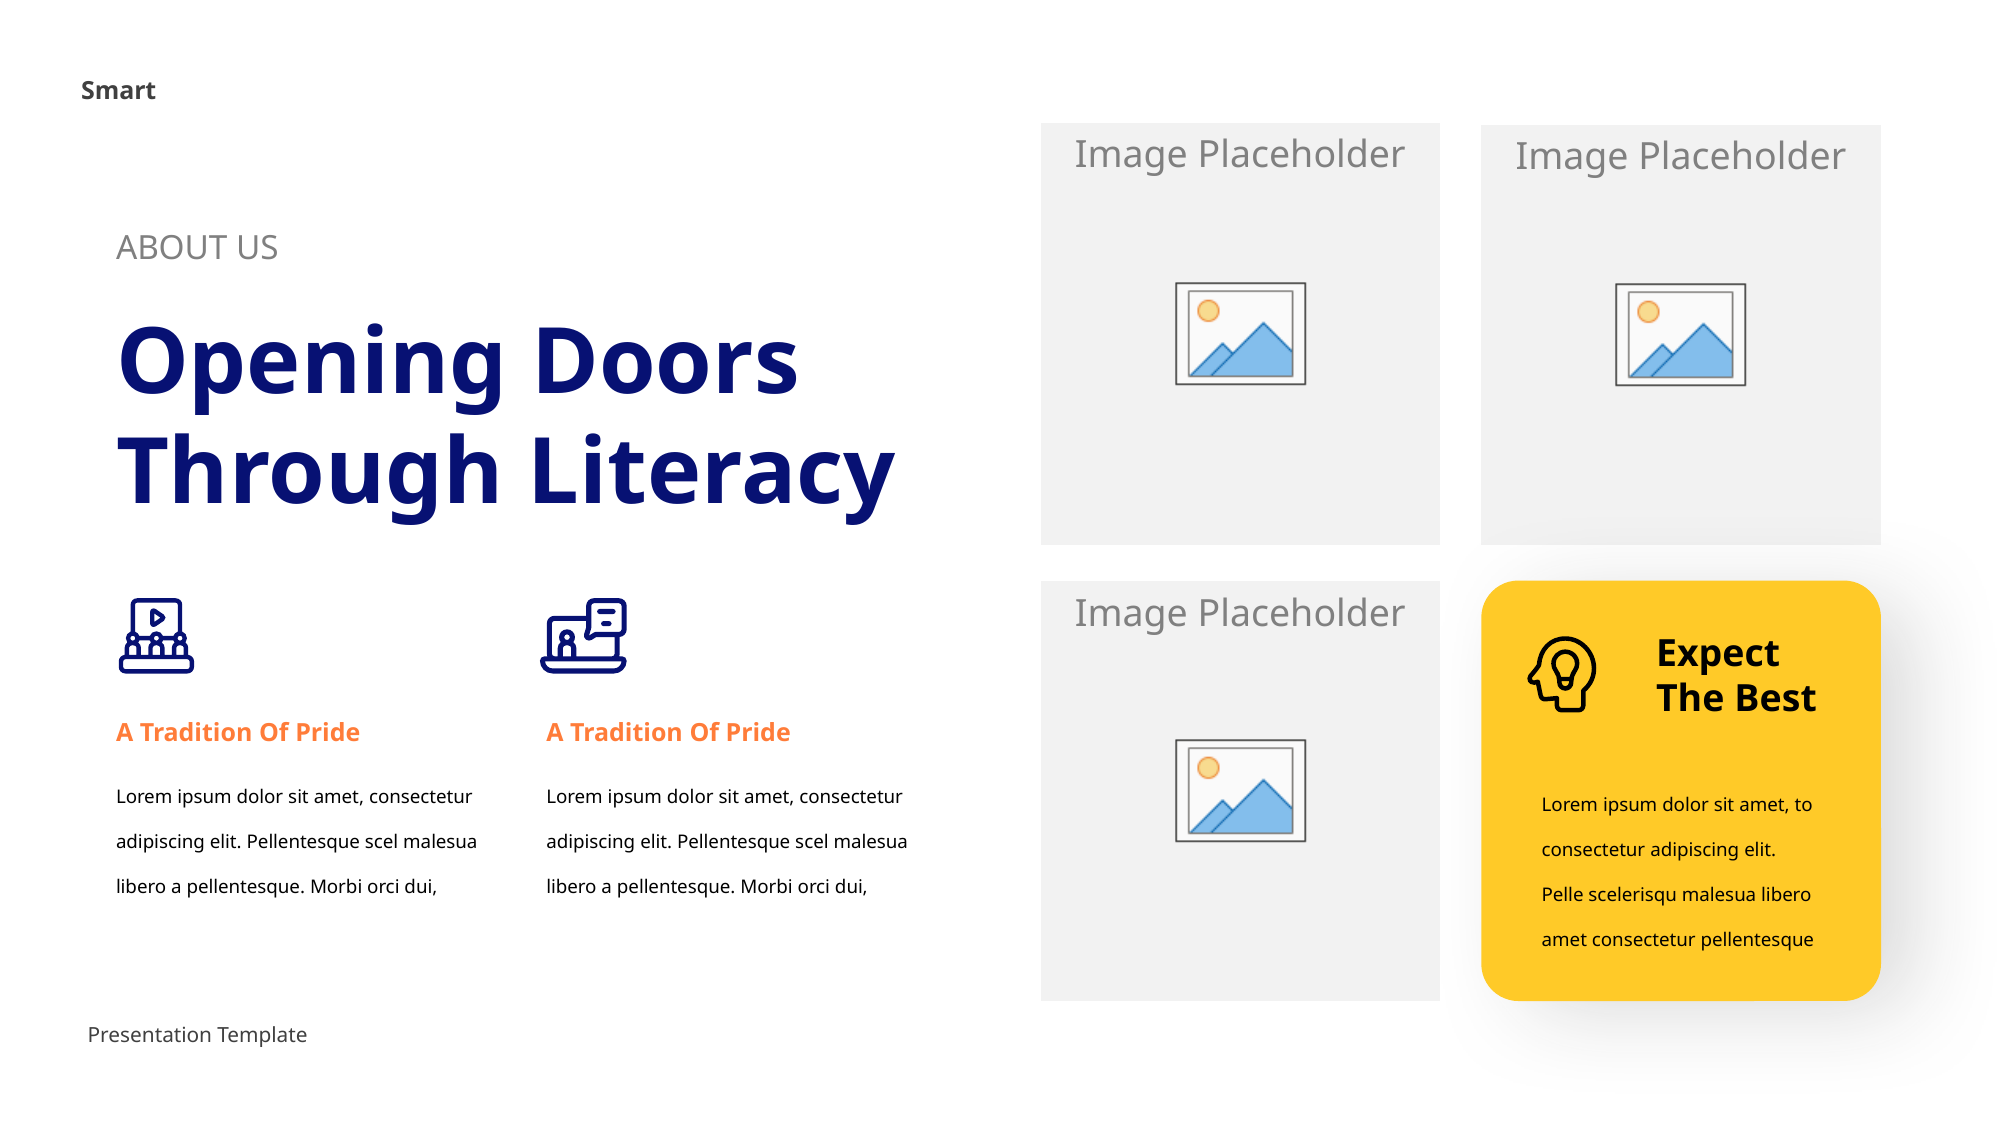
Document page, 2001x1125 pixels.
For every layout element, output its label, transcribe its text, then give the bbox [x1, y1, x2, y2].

text_box Lorem ipsum dolor sit amet, to consectetur adipiscing elit. Pelle scelerisqu malesua libero amet consectetur pellentesque [1526, 763, 1836, 958]
picture [1040, 123, 1441, 545]
text_box Presentation Template [72, 1014, 323, 1055]
picture [1040, 581, 1441, 1002]
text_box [1526, 636, 1597, 713]
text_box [118, 598, 195, 674]
text_box [1480, 579, 1883, 1003]
text_box Smart [66, 67, 172, 113]
text_box Opening Doors Through Literacy [101, 294, 933, 530]
text_box A Tradition Of Pride [101, 709, 392, 754]
text_box ABOUT US [101, 218, 327, 274]
text_box Lorem ipsum dolor sit amet, consectetur adipiscing elit. Pellentesque scel malesua libero a pellentesque. Morbi orci dui, [101, 754, 494, 905]
text_box Expect The Best [1641, 621, 1837, 727]
text_box Lorem ipsum dolor sit amet, consectetur adipiscing elit. Pellentesque scel malesua libero a pellentesque. Morbi orci dui, [531, 754, 924, 905]
picture [1481, 124, 1881, 545]
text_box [539, 598, 627, 674]
text_box A Tradition Of Pride [531, 709, 822, 754]
